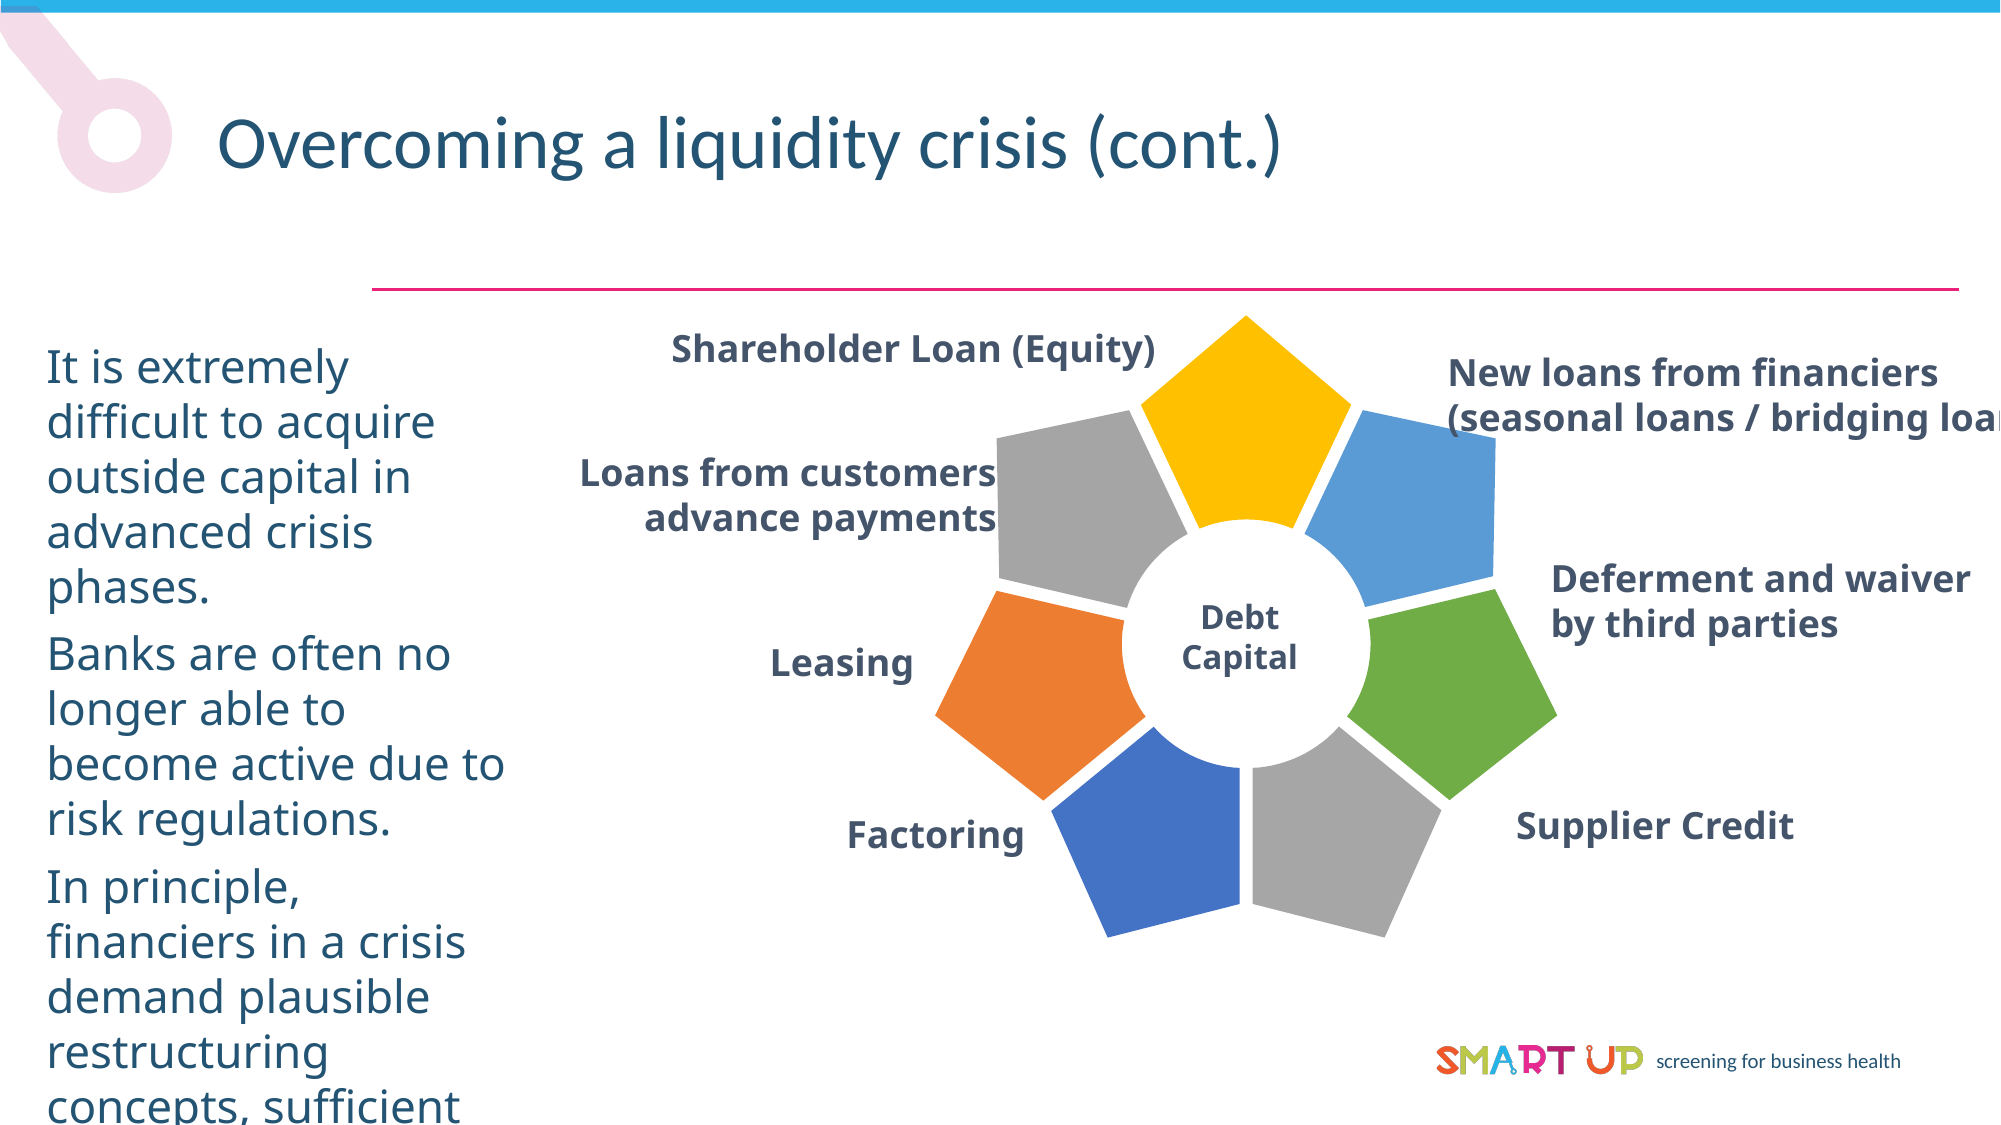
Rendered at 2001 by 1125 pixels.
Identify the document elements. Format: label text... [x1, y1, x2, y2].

picture [1436, 1045, 1643, 1078]
picture [0, 6, 224, 218]
text_box [1345, 587, 1559, 802]
text_box Debt Capital [1166, 588, 1314, 684]
text_box [1303, 408, 1497, 609]
text_box Deferment and waiver by third parties [1535, 548, 1987, 653]
text_box [1049, 725, 1241, 939]
text_box It is extremely difficult to acquire outside capital in advanced crisis phases. Banks are often no longer able to become active due to risk regulations. In principle, financiers in a crisis demand plausible restructuring concepts, sufficient securities and higher interest rates. [32, 330, 528, 1125]
text_box [1139, 313, 1353, 530]
text_box Supplier Credit [1501, 794, 1810, 855]
text_box [1251, 725, 1443, 939]
text_box New loans from financiers (seasonal loans / bridging loans) [1432, 341, 2000, 447]
text_box Shareholder Loan (Equity) [656, 317, 1171, 378]
text_box Leasing [754, 631, 930, 692]
text_box [933, 589, 1148, 802]
text_box Loans from customers advance payments [564, 441, 1013, 547]
list Overcoming a liquidity crisis (cont.) [202, 96, 1655, 211]
text_box [995, 409, 1190, 610]
text_box Factoring [831, 803, 1041, 864]
